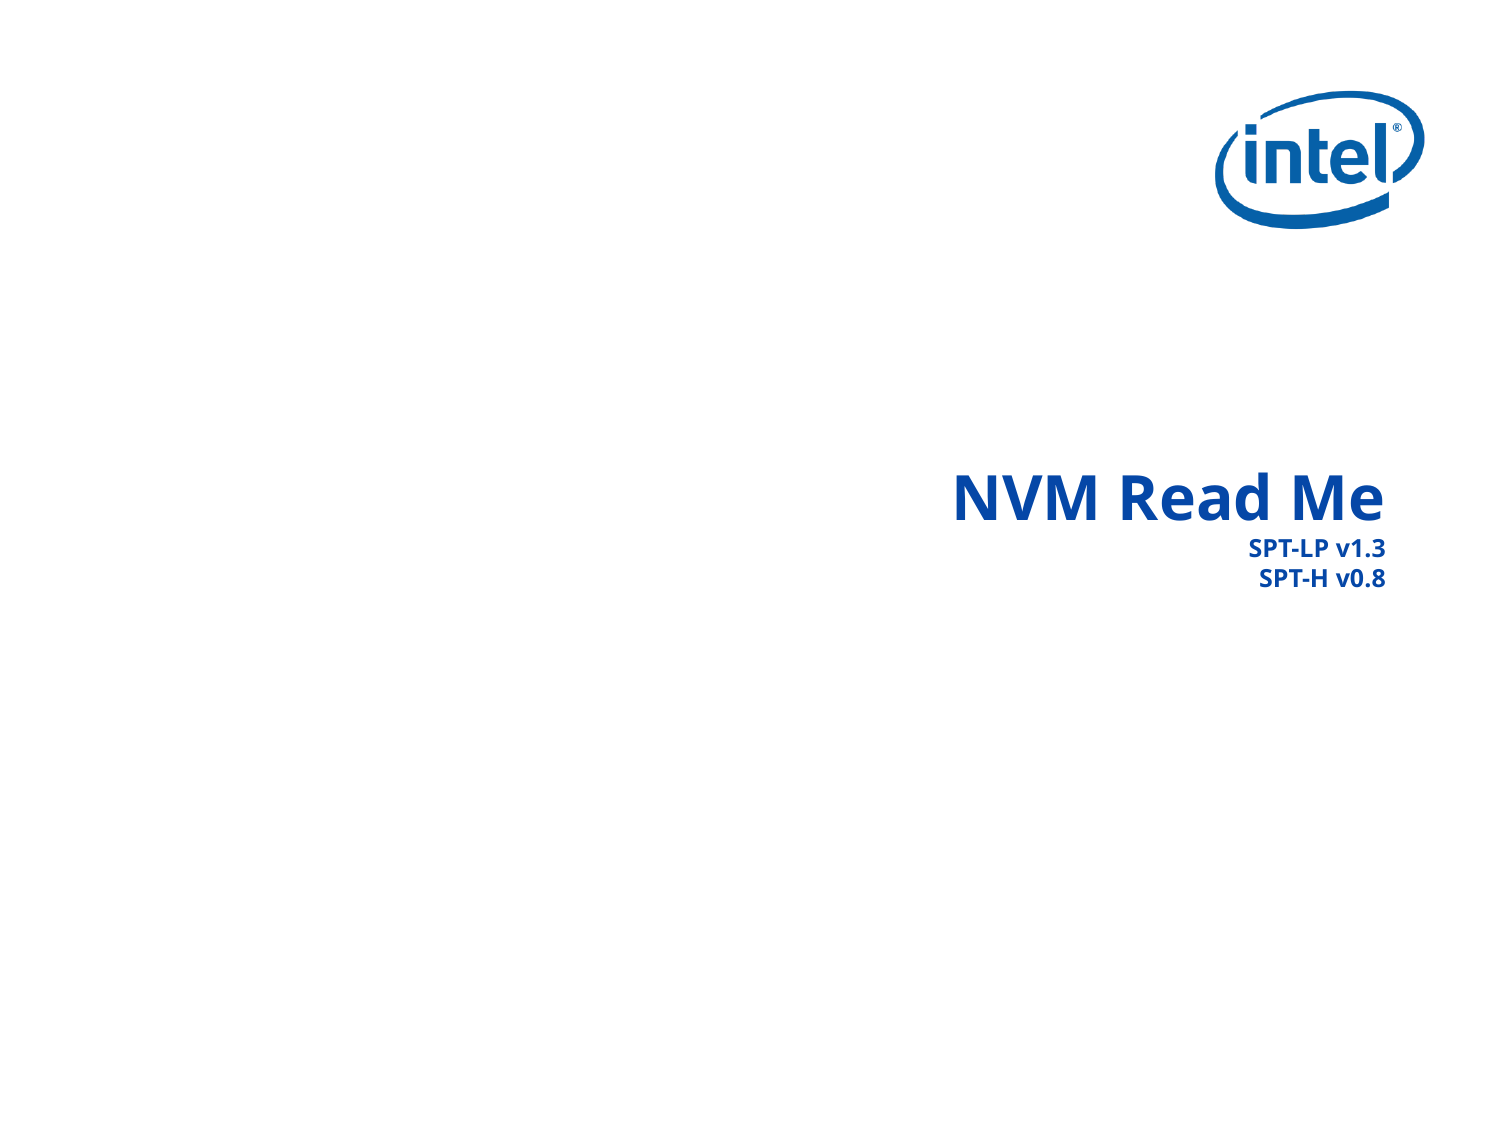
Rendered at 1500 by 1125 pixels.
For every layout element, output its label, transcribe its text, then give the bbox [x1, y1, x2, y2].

title NVM Read Me SPT-LP v1.3 SPT-H v0.8 [549, 455, 1386, 641]
picture [1213, 88, 1427, 230]
